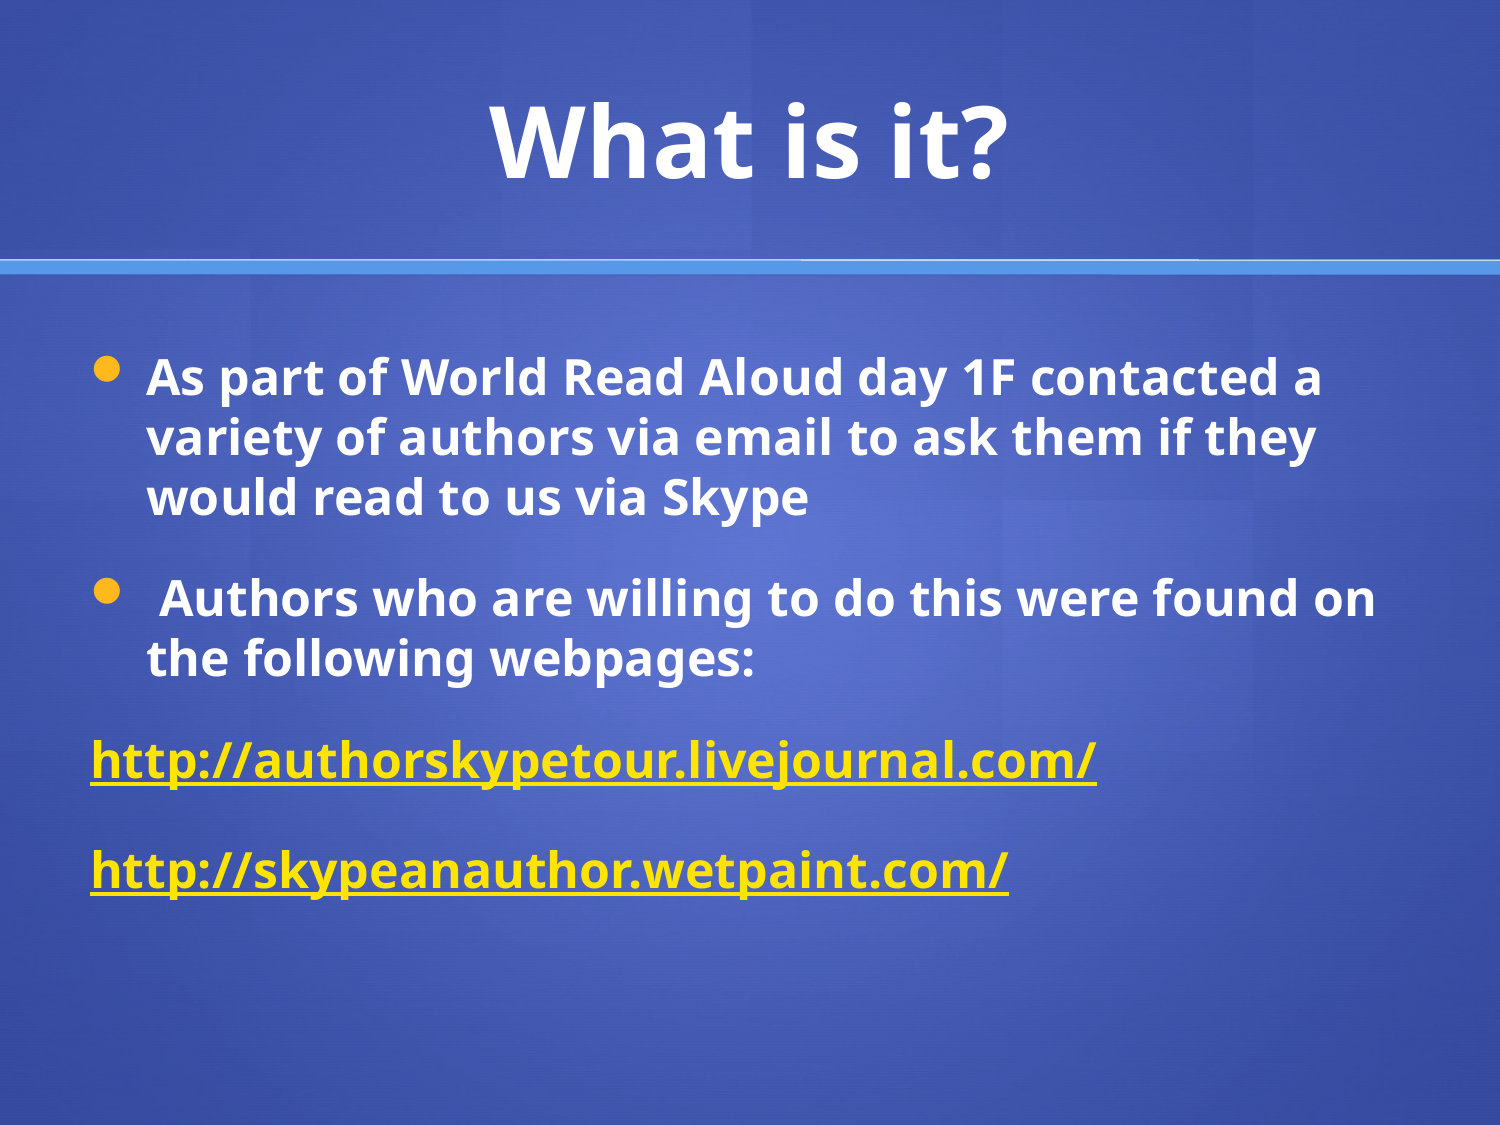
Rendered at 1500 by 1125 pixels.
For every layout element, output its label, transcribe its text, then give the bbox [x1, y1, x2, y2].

list As part of World Read Aloud day 1F contacted a variety of authors via email to ask them if they would read to us via Skype Authors who are willing to do this were found on the following webpages: http://authorskypetour.livejournal.com/ http://skypeanauthor.wetpaint.com/ [75, 337, 1425, 988]
title What is it? [75, 45, 1425, 233]
